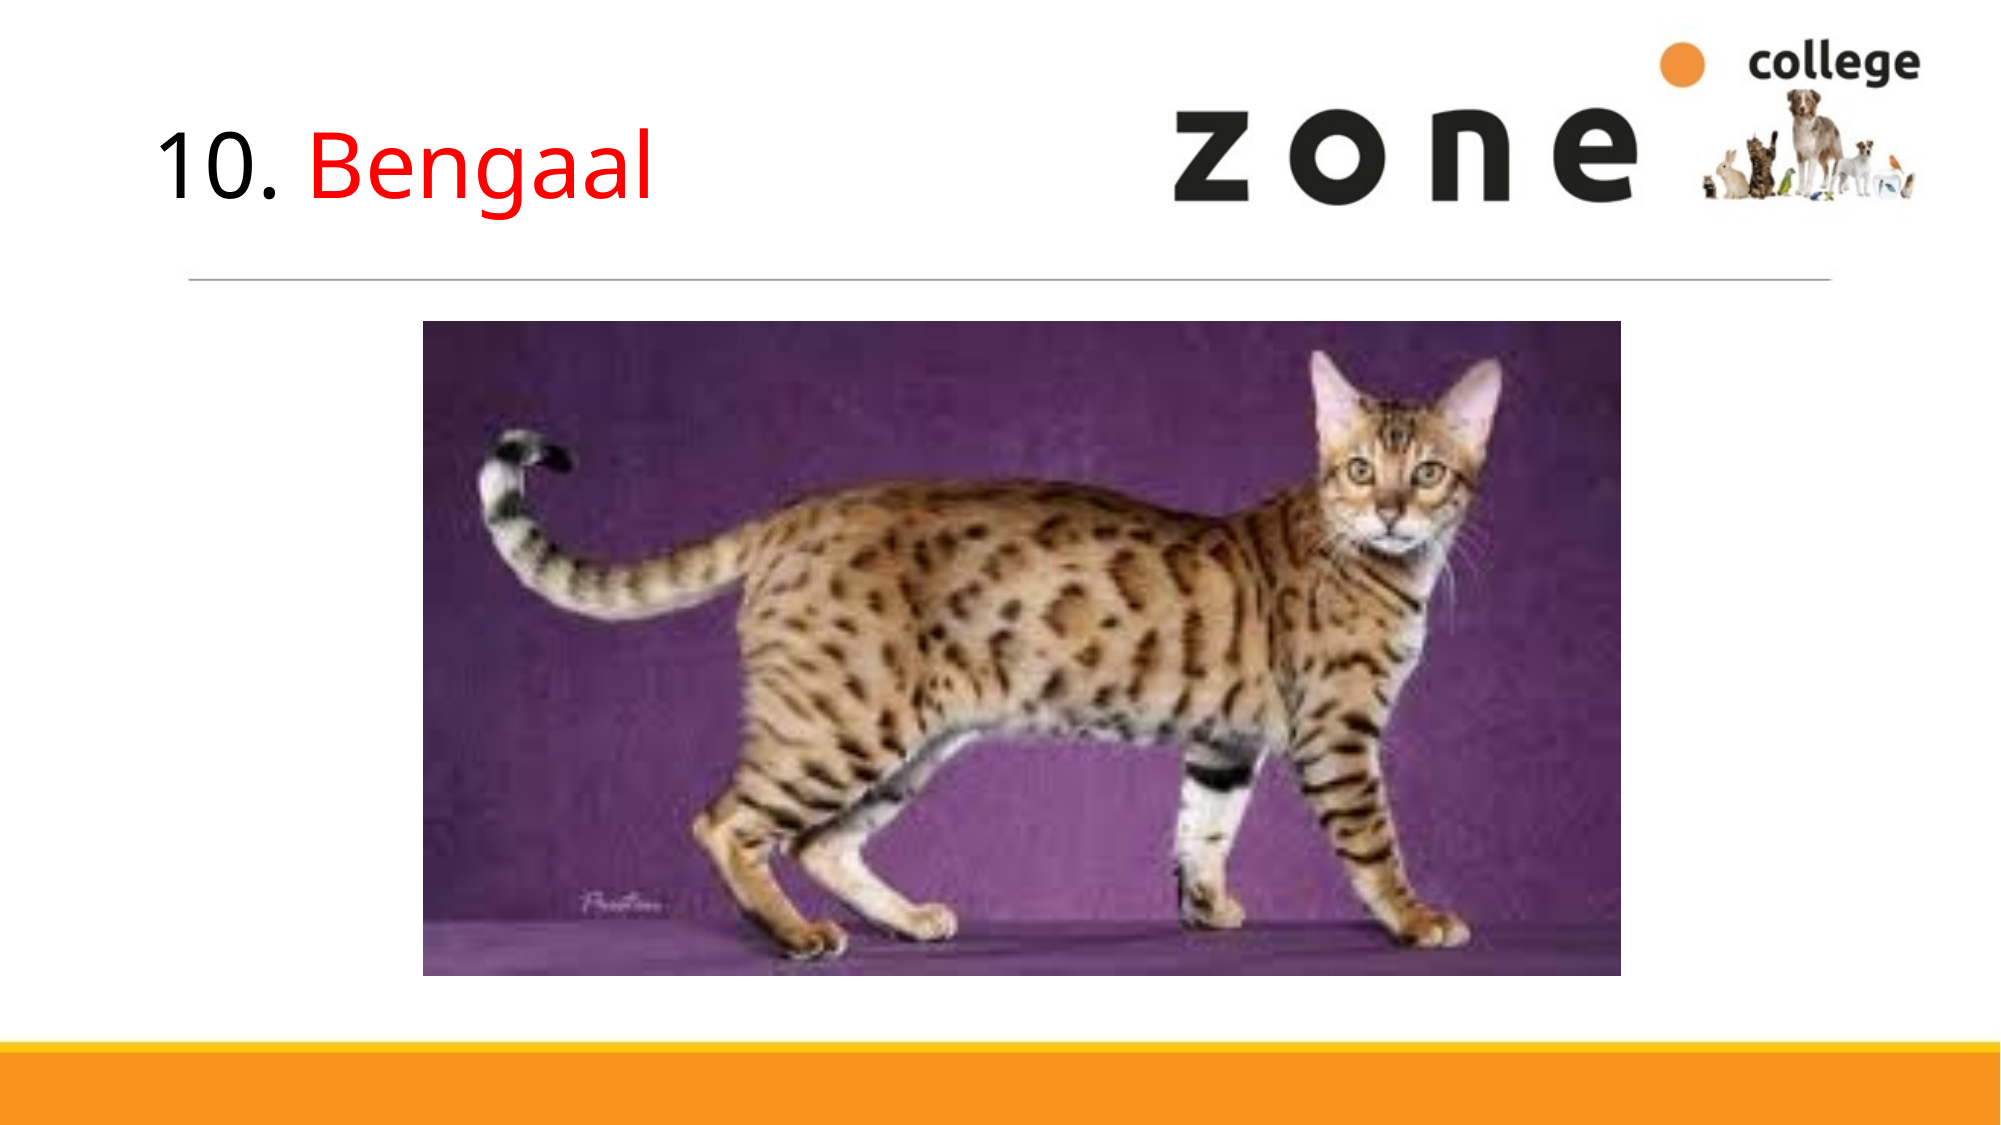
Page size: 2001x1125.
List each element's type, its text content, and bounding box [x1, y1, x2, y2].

title 10. Bengaal [137, 59, 1863, 278]
picture [0, 0, 2001, 1125]
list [423, 321, 1621, 976]
